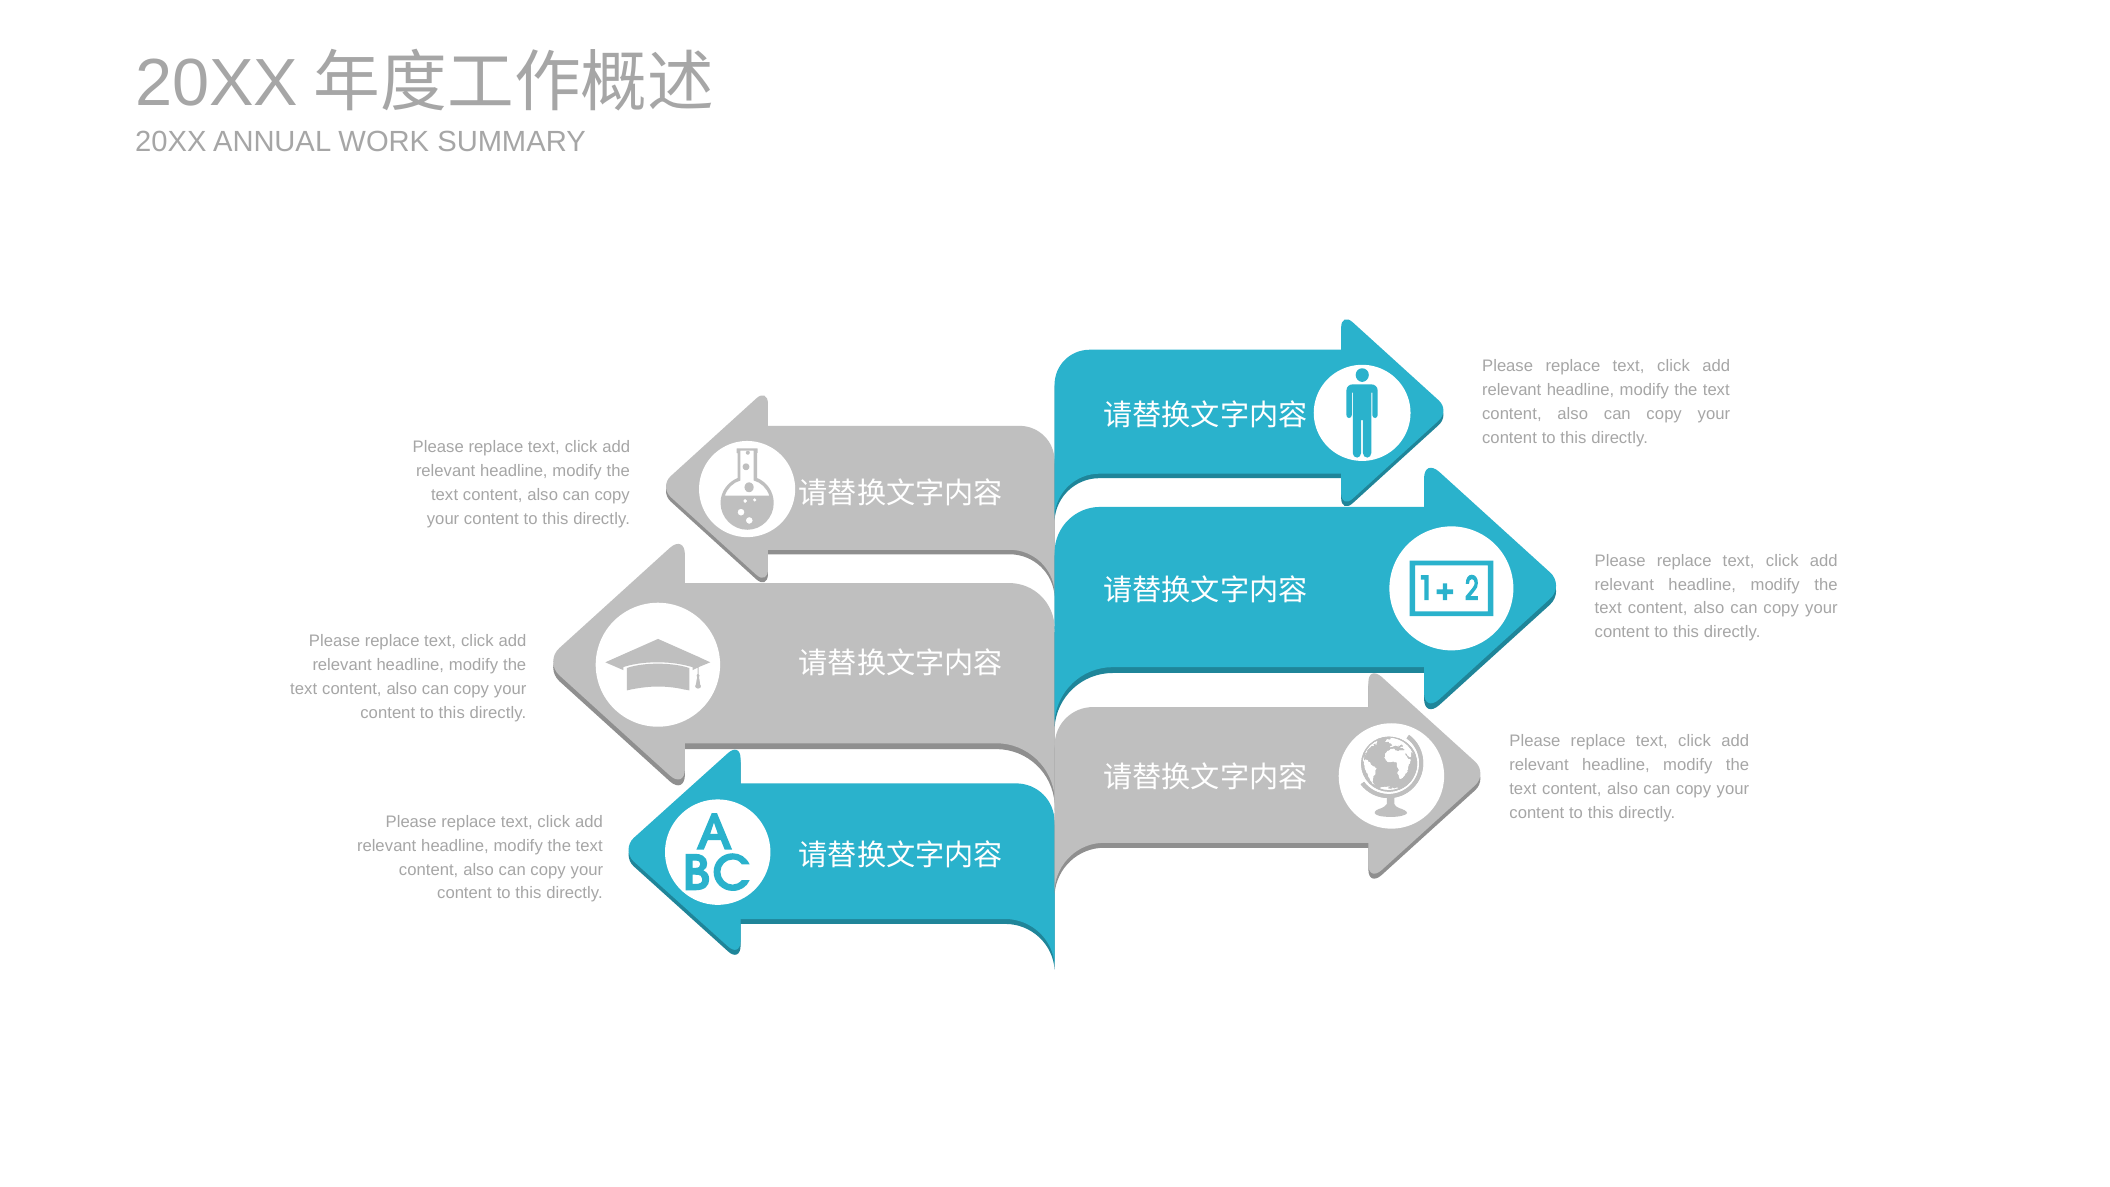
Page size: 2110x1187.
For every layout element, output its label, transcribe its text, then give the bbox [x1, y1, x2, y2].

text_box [1338, 723, 1445, 829]
text_box Please replace text, click add relevant headline, modify the text content, also can copy your content to this directly. [1461, 340, 1752, 458]
text_box Please replace text, click add relevant headline, modify the text content, also can copy your content to this directly. [319, 796, 625, 913]
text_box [1389, 526, 1514, 651]
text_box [1054, 316, 1446, 464]
text_box Please replace text, click add relevant headline, modify the text content, also can copy your content to this directly. [261, 615, 548, 733]
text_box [551, 540, 1054, 804]
text_box 20XX ANNUAL WORK SUMMARY [135, 122, 596, 158]
text_box Please replace text, click add relevant headline, modify the text content, also can copy your content to this directly. [1488, 715, 1771, 833]
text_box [1313, 364, 1411, 461]
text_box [664, 392, 1054, 540]
text_box Please replace text, click add relevant headline, modify the text content, also can copy your content to this directly. [1573, 535, 1859, 652]
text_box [1054, 464, 1559, 728]
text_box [664, 799, 771, 905]
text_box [1054, 728, 1483, 894]
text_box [595, 602, 721, 727]
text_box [699, 440, 796, 538]
text_box 20XX年度工作概述 [135, 38, 783, 119]
text_box Please replace text, click add relevant headline, modify the text content, also can copy your content to this directly. [373, 421, 652, 539]
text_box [626, 804, 1055, 970]
